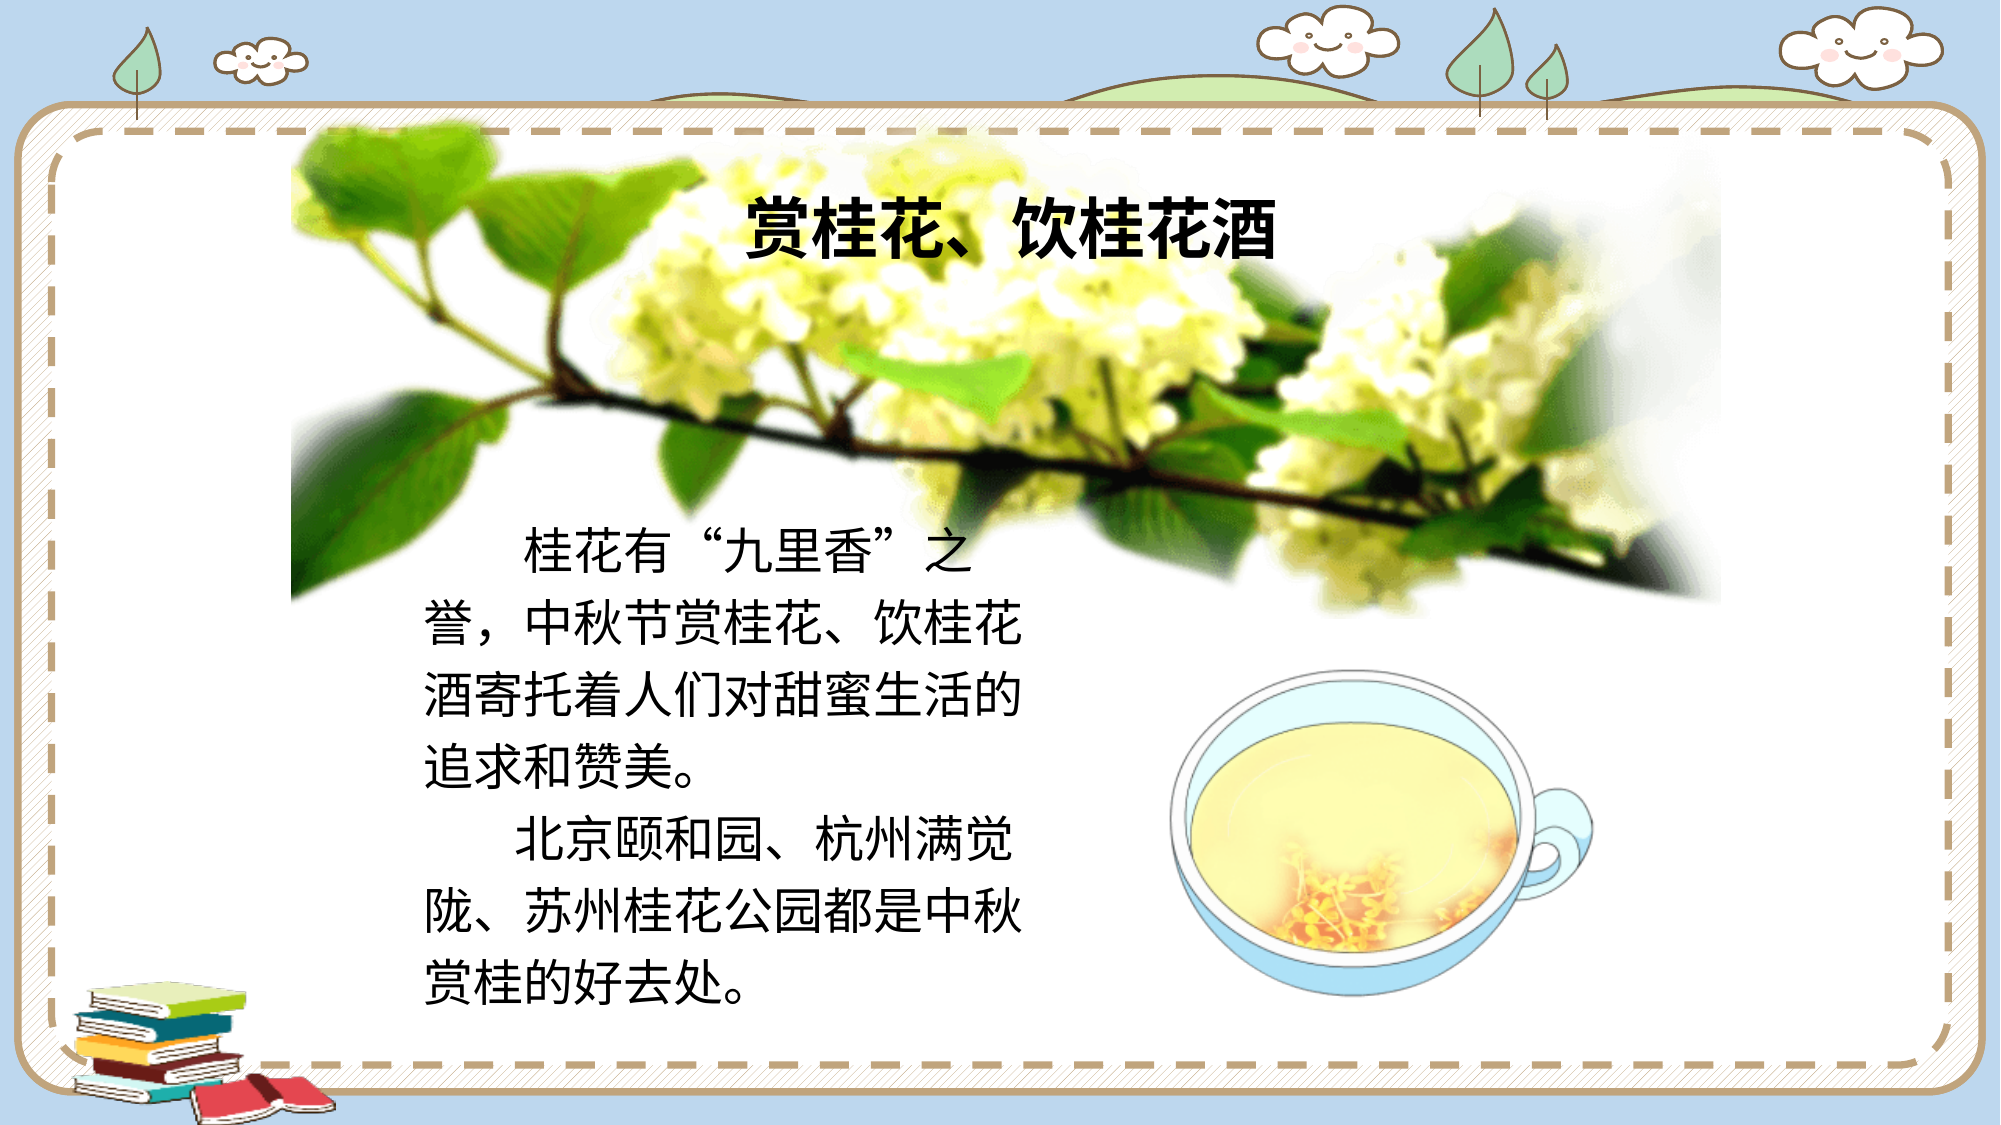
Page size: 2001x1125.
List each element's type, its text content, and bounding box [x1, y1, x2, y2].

picture [291, 113, 1721, 619]
text_box 桂花有“九里香”之誉，中秋节赏桂花、饮桂花酒寄托着人们对甜蜜生活的追求和赞美。 北京颐和园、杭州满觉陇、苏州桂花公园都是中秋赏桂的好去处。 [409, 619, 1047, 798]
text_box 桂花有“九里香”之誉，中秋节赏桂花、饮桂花酒寄托着人们对甜蜜生活的追求和赞美。 北京颐和园、杭州满觉陇、苏州桂花公园都是中秋赏桂的好去处。 [409, 886, 1047, 1091]
picture [71, 981, 336, 1125]
picture [1153, 656, 1610, 1010]
text_box [409, 798, 1047, 886]
